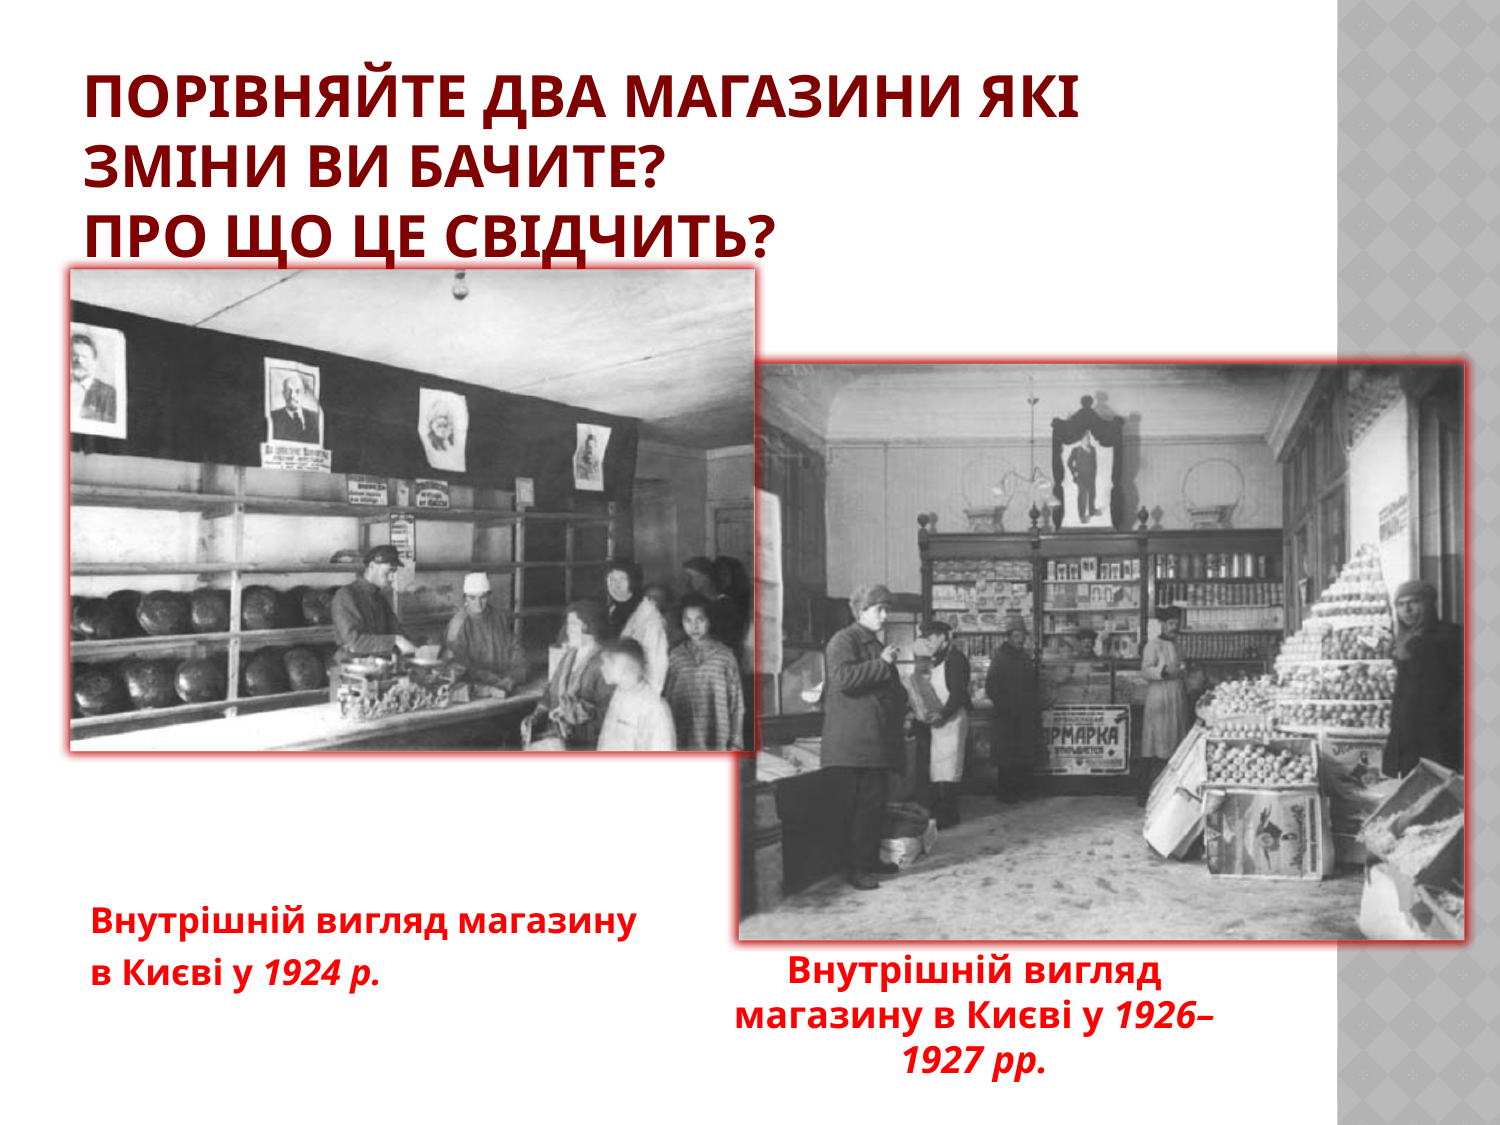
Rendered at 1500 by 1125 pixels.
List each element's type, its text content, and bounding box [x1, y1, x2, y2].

title Порівняйте два магазини Які зміни ви бачите? Про що це свідчить? [75, 52, 1263, 270]
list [69, 269, 754, 751]
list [737, 362, 1464, 940]
list Внутрішній вигляд магазину в Києві у 1926–1927 рр. [684, 936, 1264, 1091]
list Внутрішній вигляд магазину в Києві у 1924 р. [74, 890, 653, 1038]
